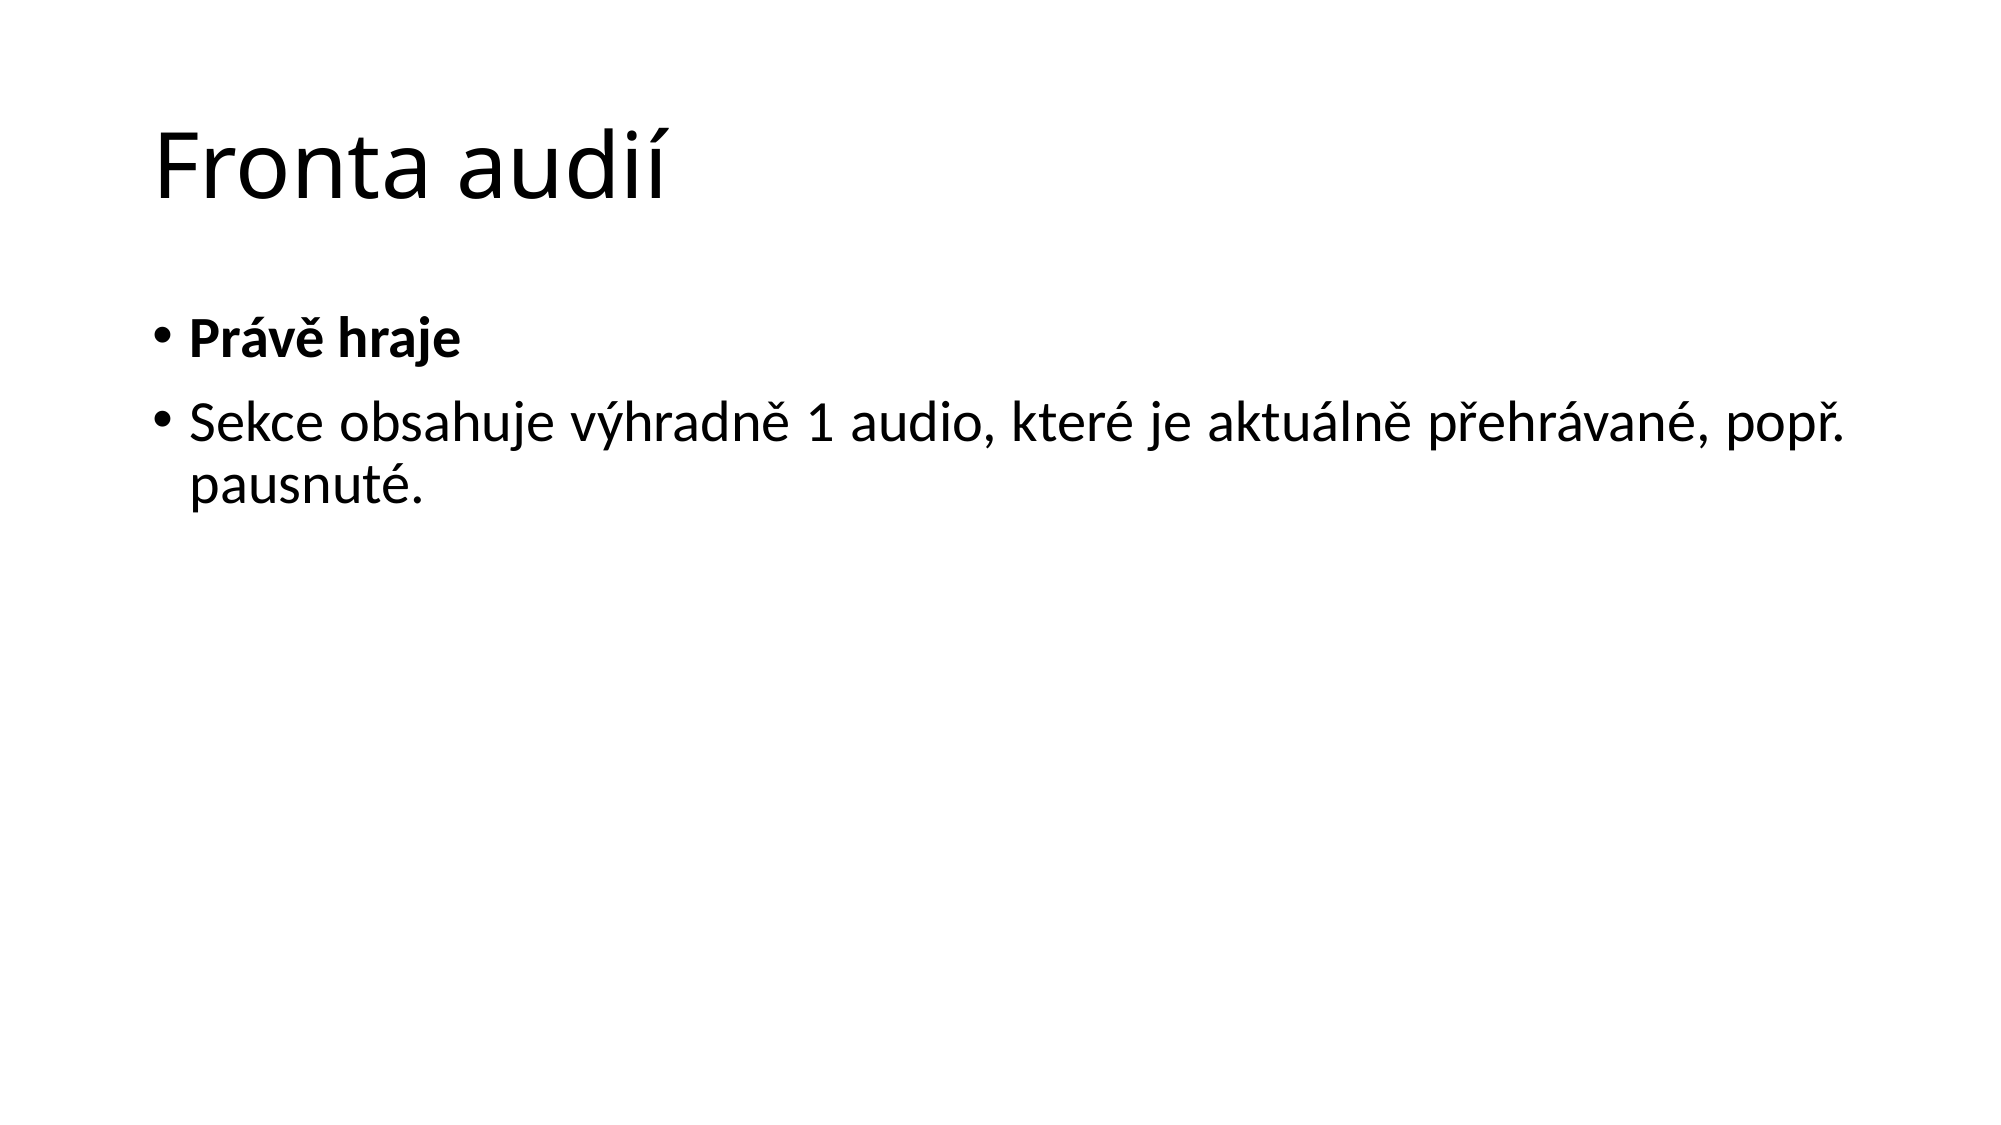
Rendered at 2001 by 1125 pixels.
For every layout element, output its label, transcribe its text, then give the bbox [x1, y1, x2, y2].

list Právě hraje Sekce obsahuje výhradně 1 audio, které je aktuálně přehrávané, popř. pausnuté. [137, 299, 1863, 1014]
title Fronta audií [137, 59, 1863, 278]
